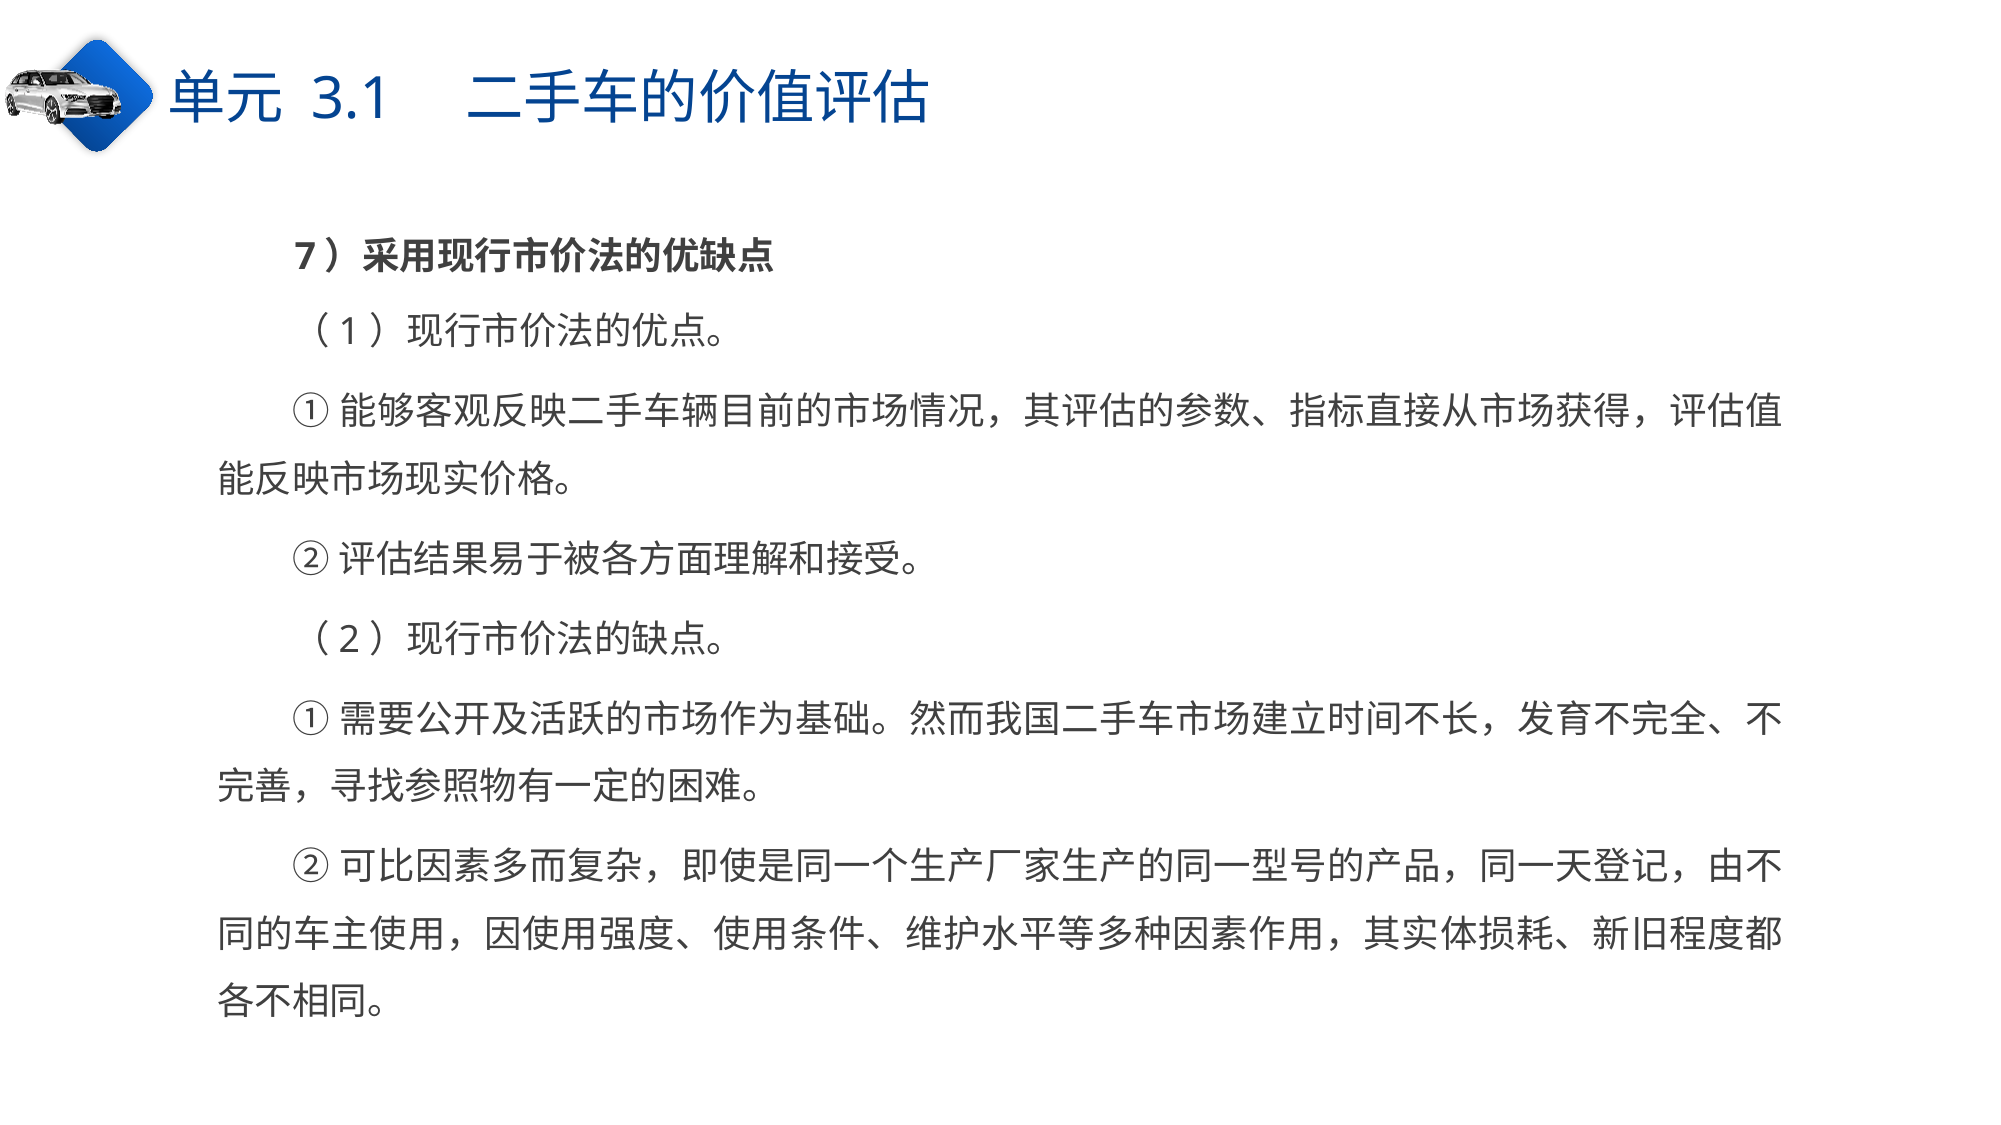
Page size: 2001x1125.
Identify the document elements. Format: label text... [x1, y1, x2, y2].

text_box （1）现行市价法的优点。 ①能够客观反映二手车辆目前的市场情况，其评估的参数、指标直接从市场获得，评估值能反映市场现实价格。 ②评估结果易于被各方面理解和接受。 （2）现行市价法的缺点。 ①需要公开及活跃的市场作为基础。然而我国二手车市场建立时间不长，发育不完全、不完善，寻找参照物有一定的困难。 ②可比因素多而复杂，即使是同一个生产厂家生产的同一型号的产品，同一天登记，由不同的车主使用，因使用强度、使用条件、维护水平等多种因素作用，其实体损耗、新旧程度都各不相同。 [202, 277, 1798, 1030]
text_box 7）采用现行市价法的优缺点 [204, 202, 1000, 285]
picture [0, 31, 125, 157]
text_box 单元 3.1 二手车的价值评估 [152, 52, 946, 138]
